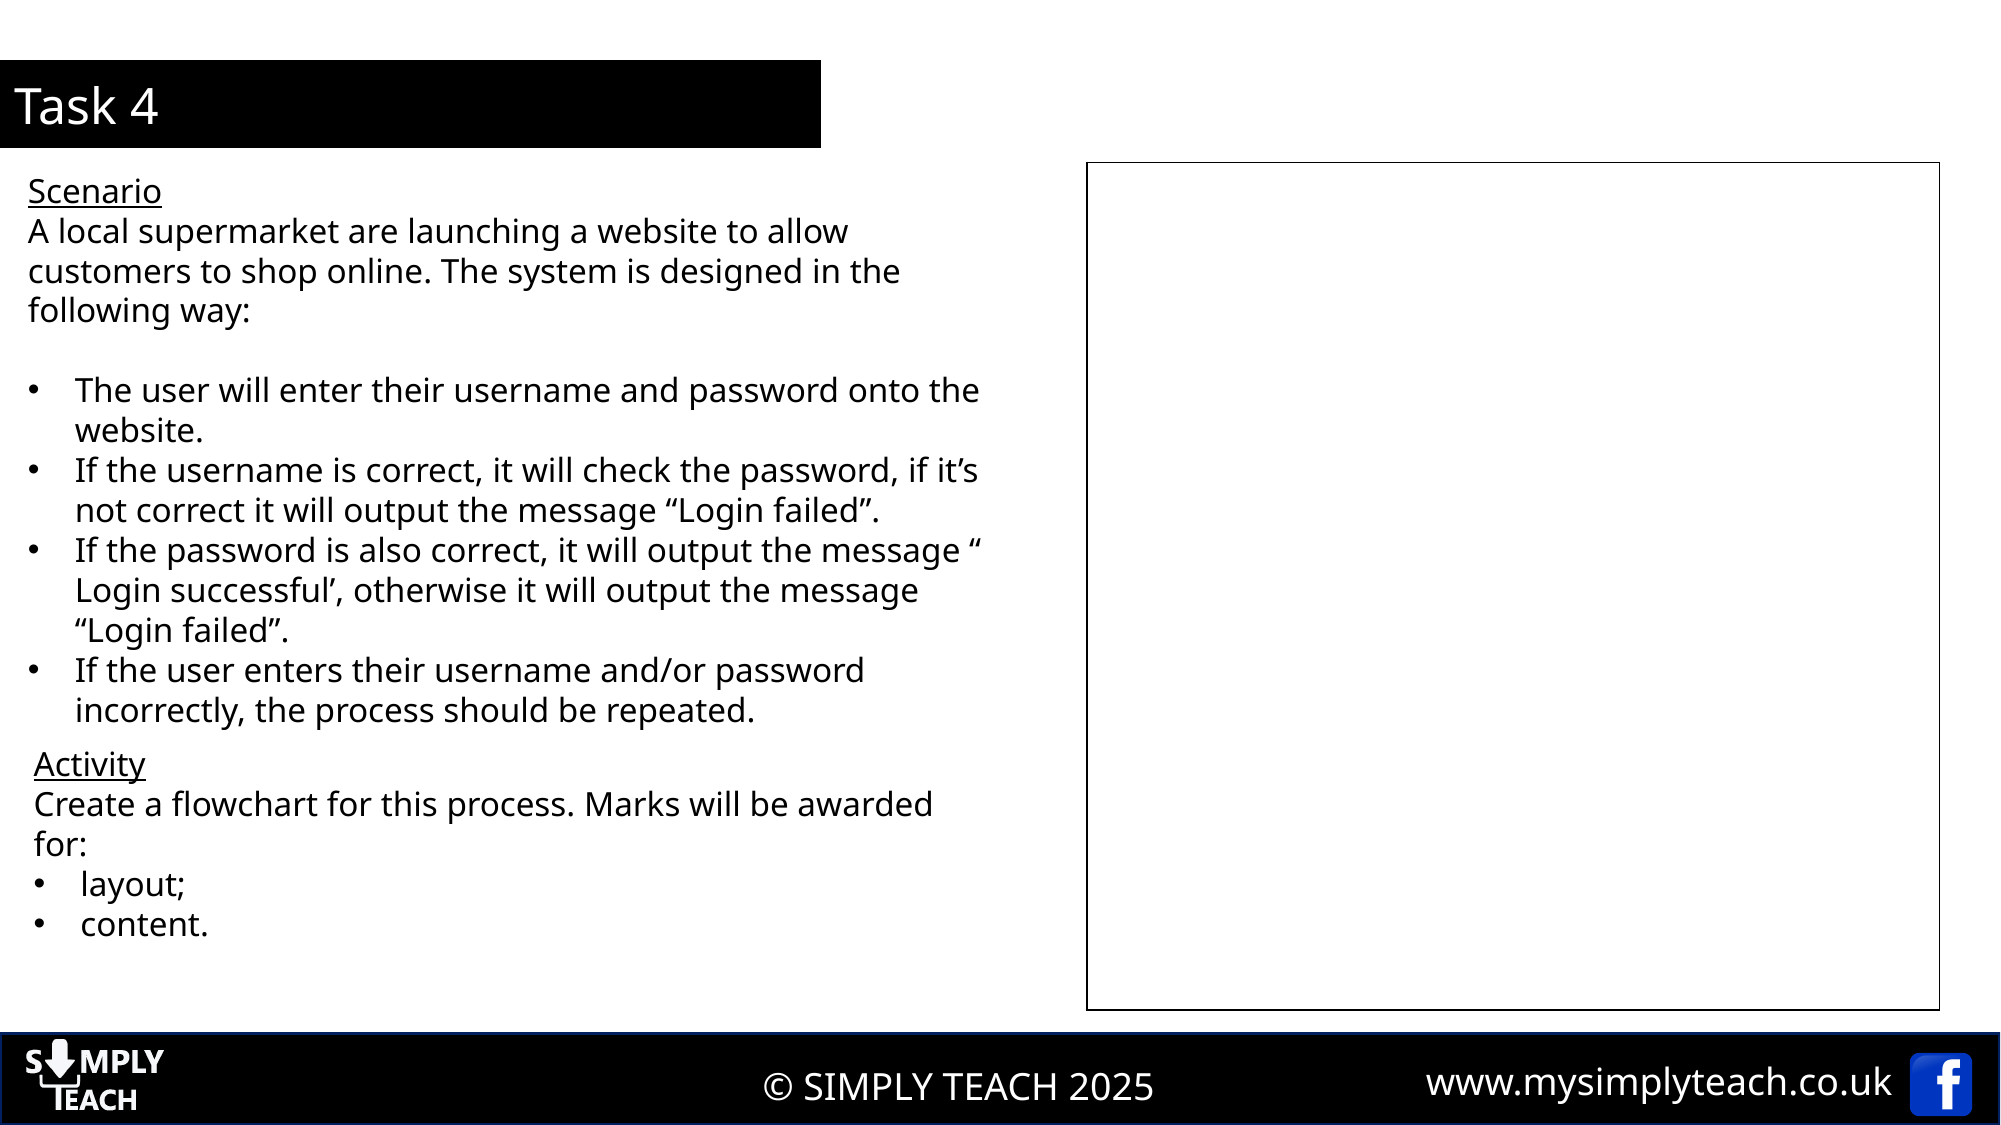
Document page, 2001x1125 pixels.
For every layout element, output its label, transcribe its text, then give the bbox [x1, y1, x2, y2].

text_box Task 4 [0, 60, 821, 148]
table_header [1088, 163, 1939, 1009]
text_box Scenario A local supermarket are launching a website to allow customers to shop online. The system is designed in the following way: The user will enter their username and password onto the website. If the username is correct, it will check the password, if it’s not correct it will output the message “Login failed”. If the password is also correct, it will output the message “ Login successful’, otherwise it will output the message “Login failed”. If the user enters their username and/or password incorrectly, the process should be repeated. [13, 162, 1025, 737]
text_box Activity Create a flowchart for this process. Marks will be awarded for: layout; content. [18, 735, 1000, 951]
picture [1907, 1050, 1975, 1119]
picture [15, 1033, 182, 1122]
